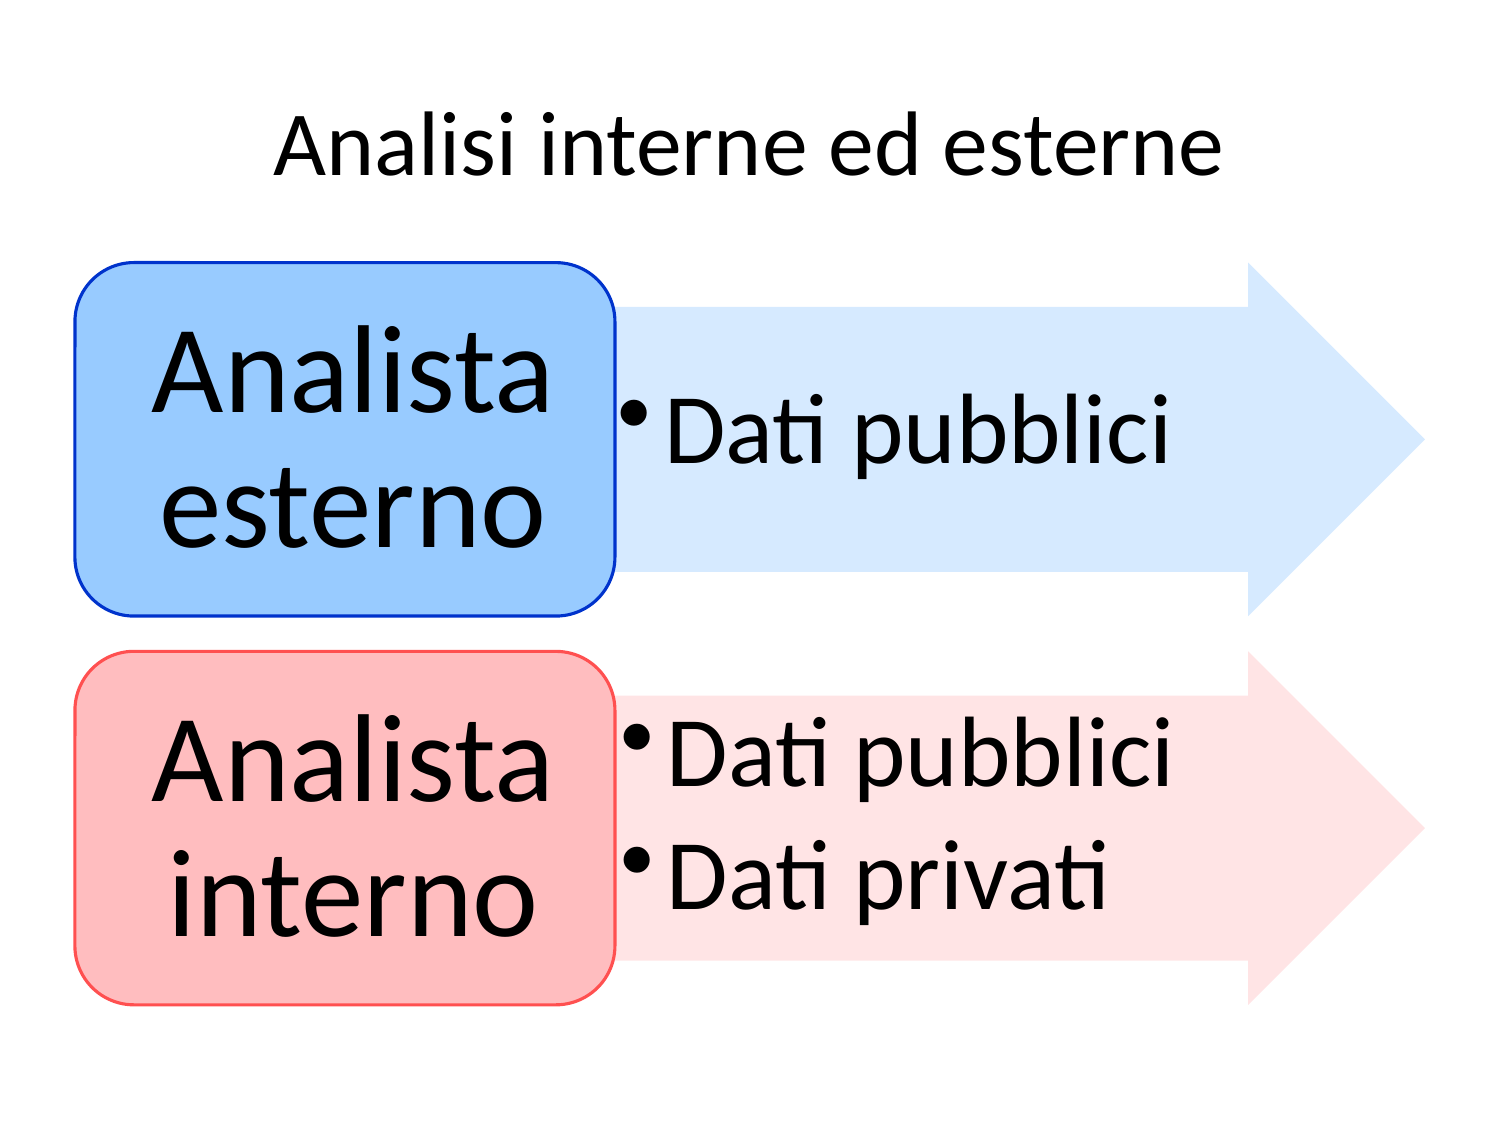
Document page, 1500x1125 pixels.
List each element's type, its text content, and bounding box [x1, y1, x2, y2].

title Analisi interne ed esterne [75, 45, 1425, 233]
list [74, 262, 1426, 1006]
